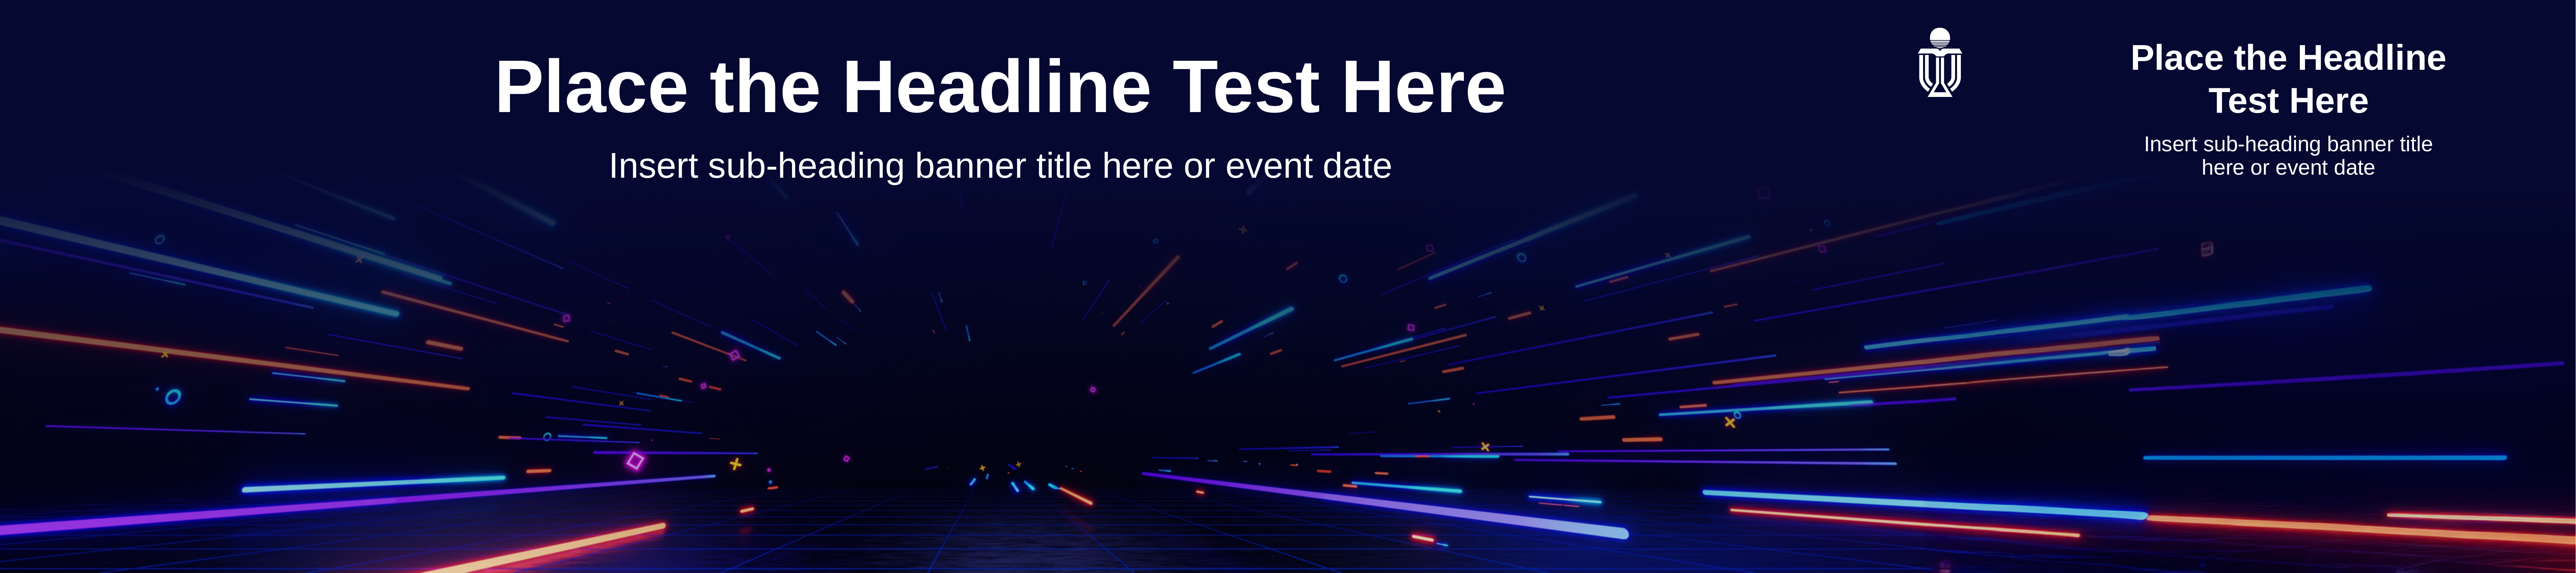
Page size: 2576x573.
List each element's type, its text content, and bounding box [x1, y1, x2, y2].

text_box Insert sub-heading banner title here or event date [2120, 130, 2458, 212]
picture [0, 0, 2576, 573]
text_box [1918, 27, 1963, 97]
subtitle Insert sub-heading banner title here or event date [0, 139, 2003, 221]
text_box Place the Headline Test Here [2091, 32, 2487, 123]
text_box Place the Headline Test Here [0, 35, 2003, 130]
